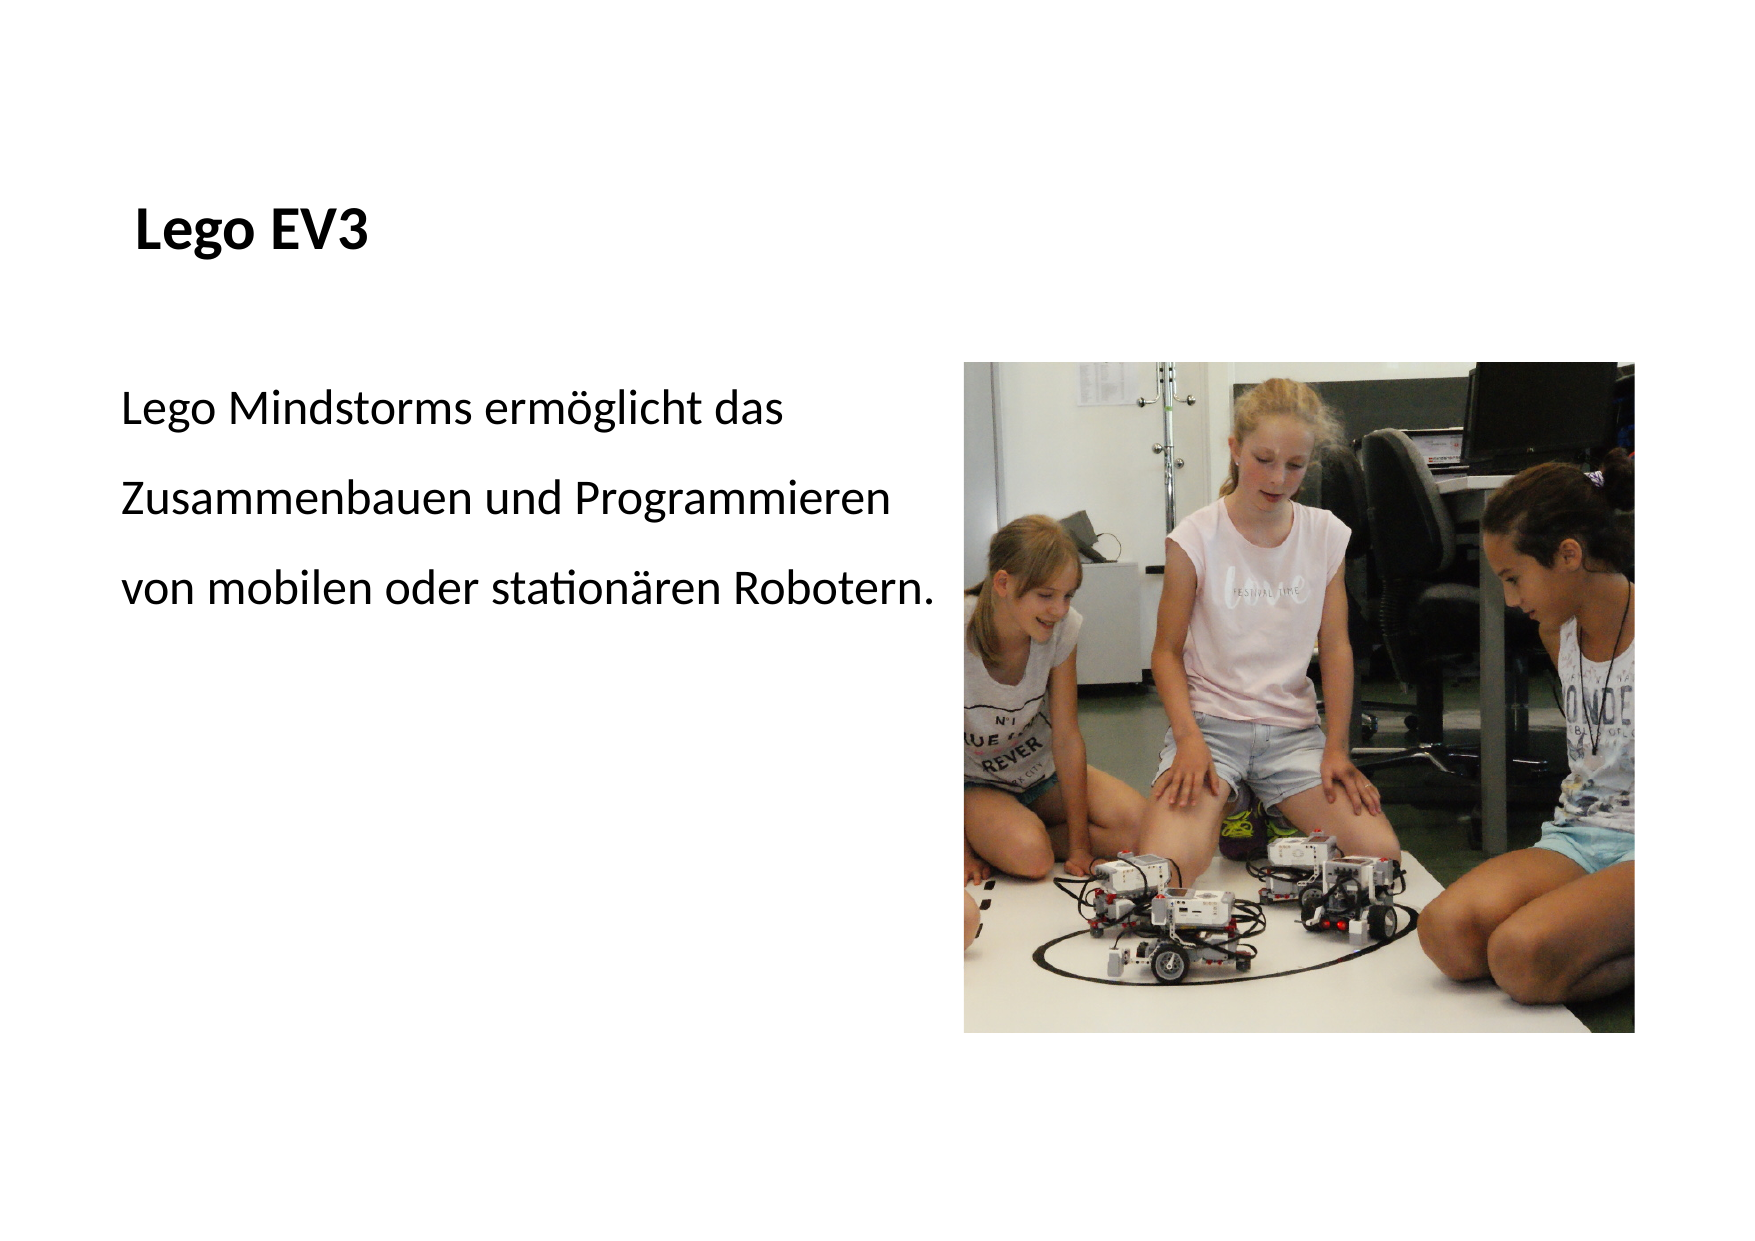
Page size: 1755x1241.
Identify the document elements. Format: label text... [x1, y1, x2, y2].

text_box Lego Mindstorms ermöglicht das Zusammenbauen und Programmieren von mobilen oder stationären Robotern. [121, 344, 963, 1051]
picture [963, 361, 1635, 1033]
title Lego EV3 [121, 179, 1503, 308]
